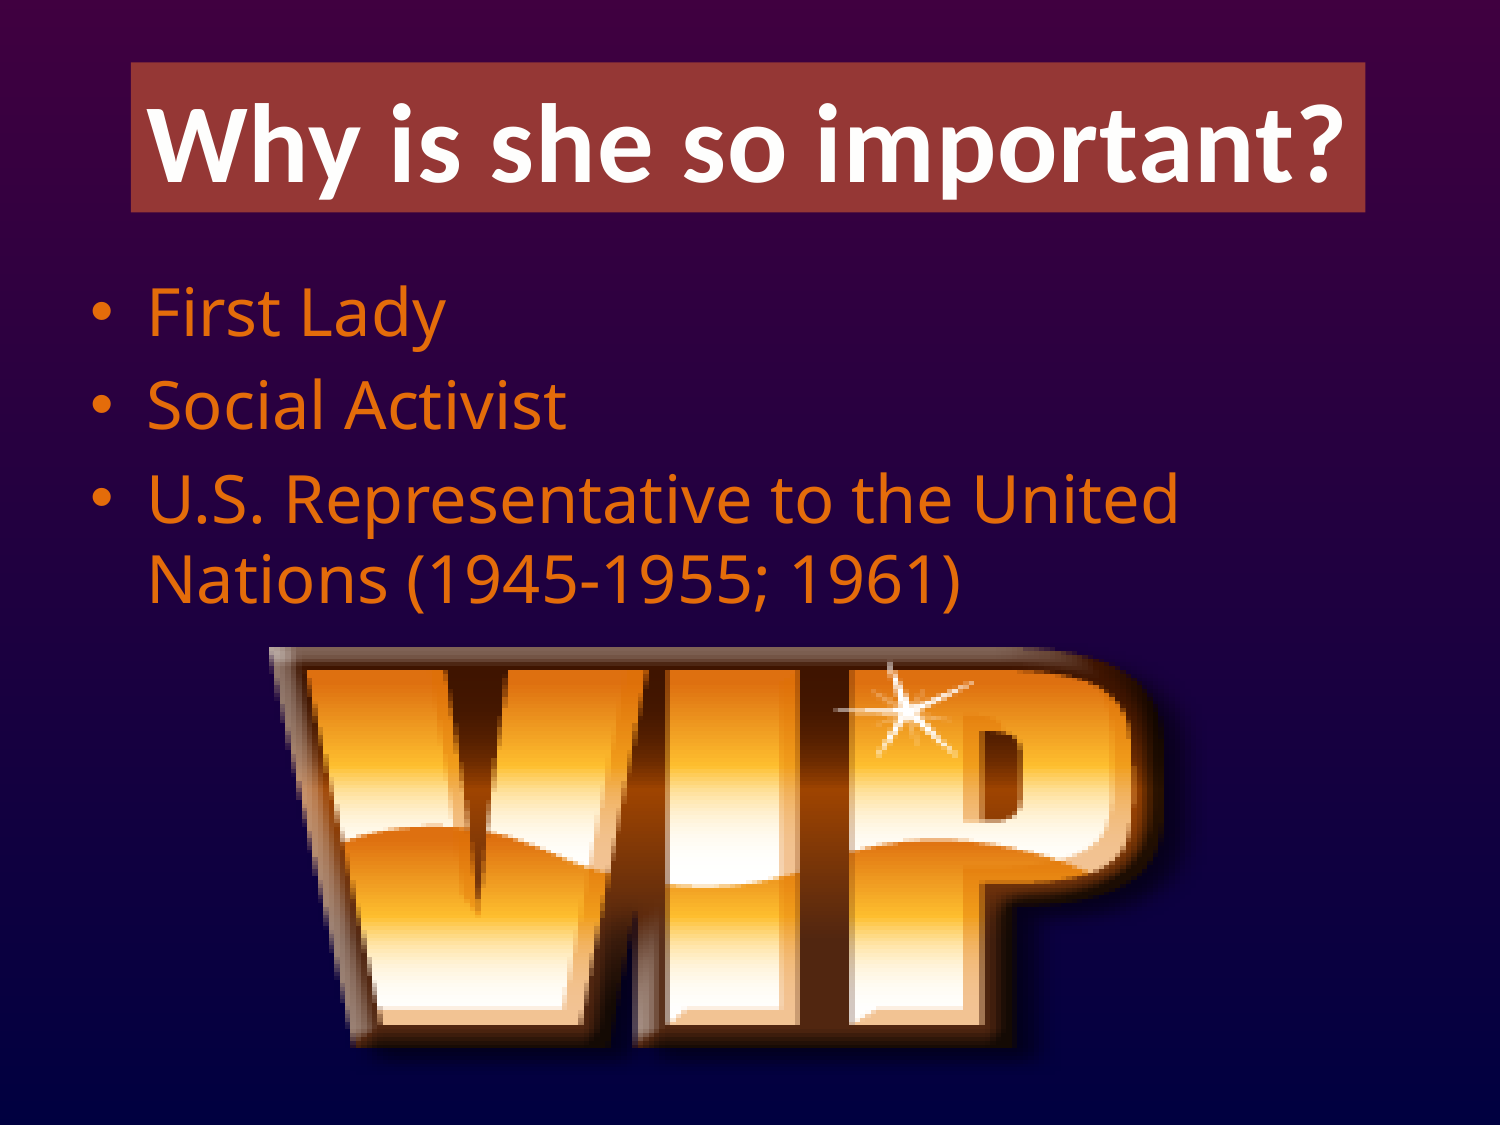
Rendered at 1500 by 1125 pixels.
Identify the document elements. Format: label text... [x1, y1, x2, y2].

list First Lady Social Activist U.S. Representative to the United Nations (1945-1955; 1961) [75, 262, 1425, 650]
text_box Why is she so important? [130, 62, 1366, 213]
picture [237, 487, 1213, 1125]
